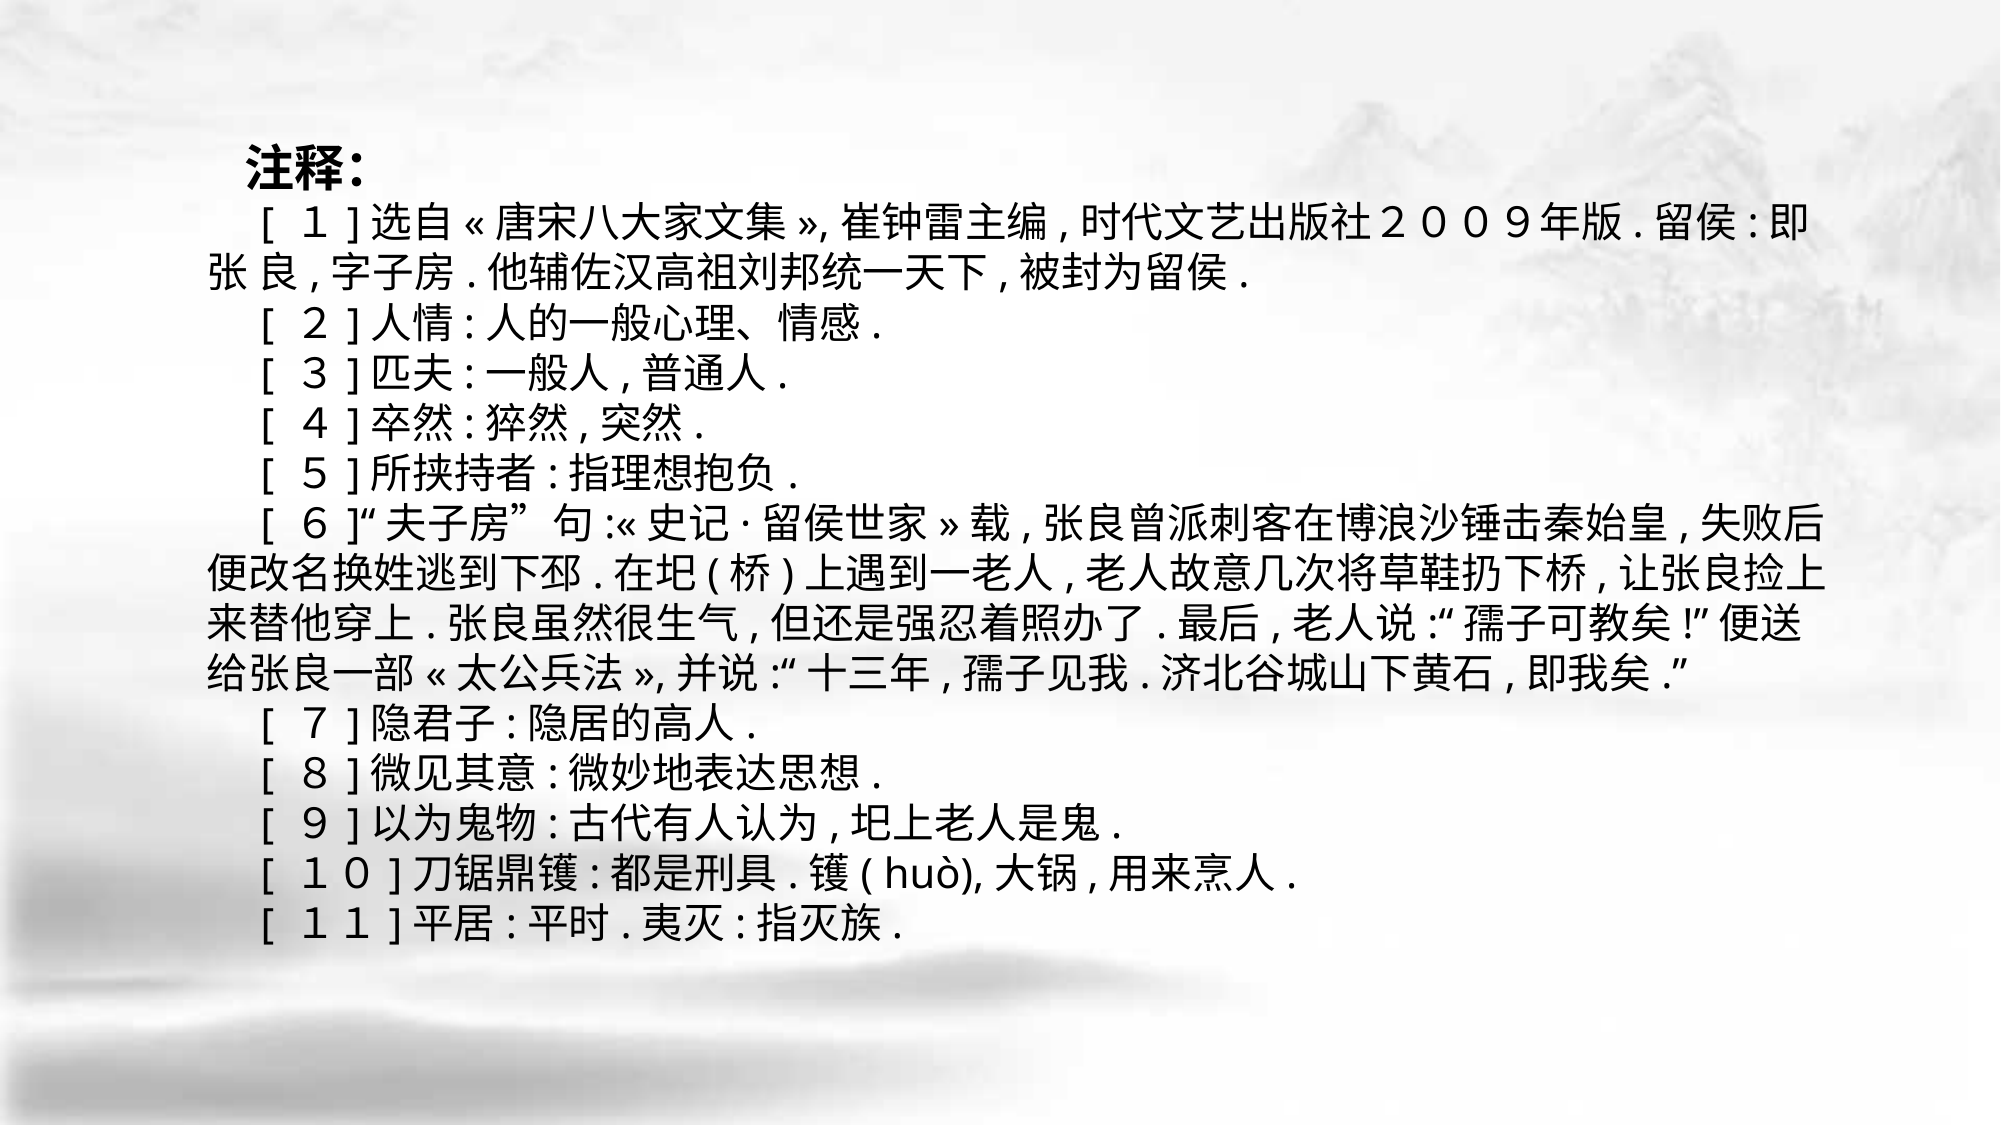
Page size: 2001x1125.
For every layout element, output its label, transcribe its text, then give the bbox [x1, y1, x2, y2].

text_box 注释： [ １]选自«唐宋八大家文集»,崔钟雷主编,时代文艺出版社２００９年版.留侯:即张 良,字子房.他辅佐汉高祖刘邦统一天下,被封为留侯. [ ２]人情:人的一般心理、情感. [ ３]匹夫:一般人,普通人. [ ４]卒然:猝然,突然. [ ５]所挟持者:指理想抱负. [ ６]“夫子房”句:«史记·留侯世家»载,张良曾派刺客在博浪沙锤击秦始皇,失败后 便改名换姓逃到下邳.在圯(桥)上遇到一老人,老人故意几次将草鞋扔下桥,让张良捡上 来替他穿上.张良虽然很生气,但还是强忍着照办了.最后,老人说:“孺子可教矣!”便送 给张良一部«太公兵法»,并说:“十三年,孺子见我.济北谷城山下黄石,即我矣.” [ ７]隐君子:隐居的高人. [ ８]微见其意:微妙地表达思想. [ ９]以为鬼物:古代有人认为,圯上老人是鬼. [ １０]刀锯鼎镬:都是刑具.镬( huò),大锅,用来烹人. [ １１]平居:平时.夷灭:指灭族. [192, 128, 1861, 954]
picture [0, 0, 2001, 1125]
